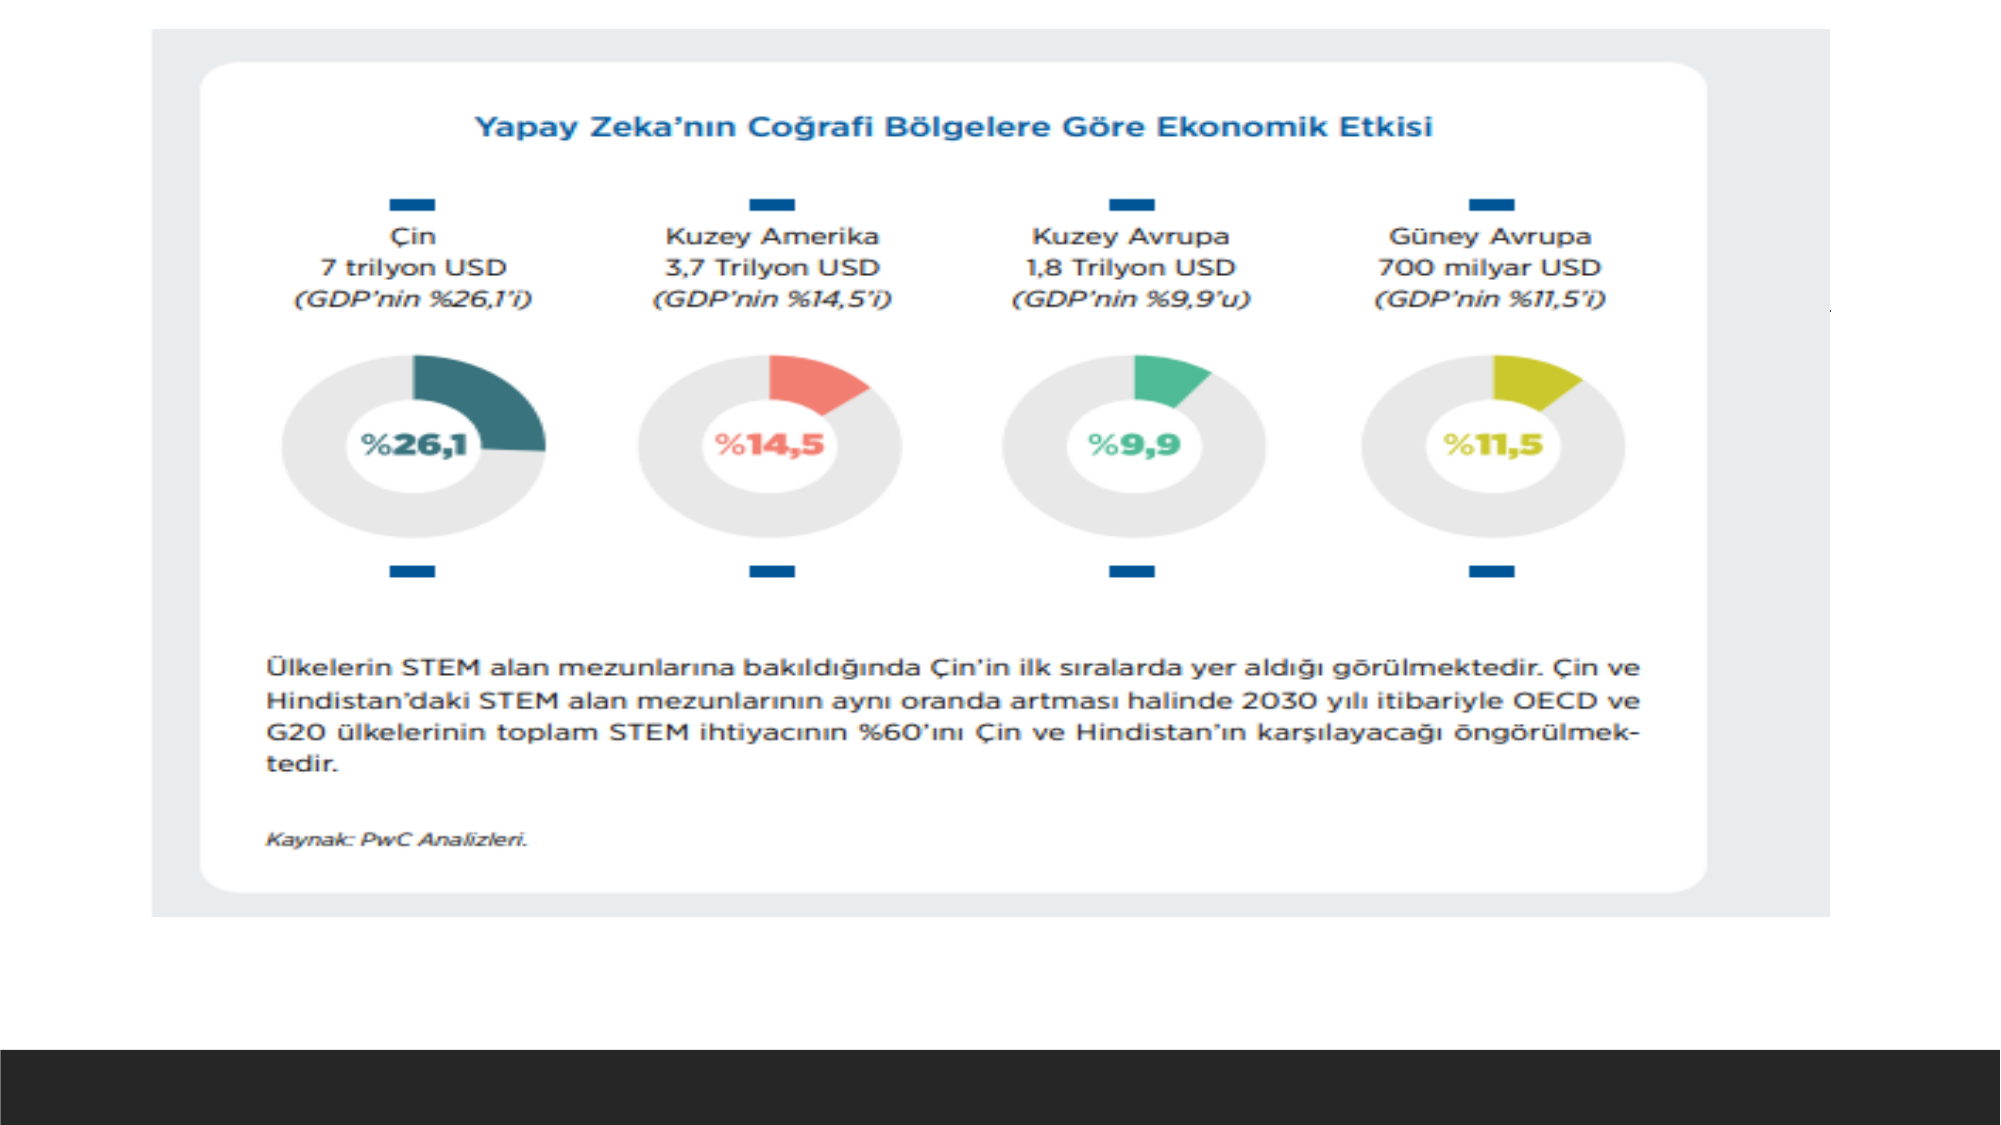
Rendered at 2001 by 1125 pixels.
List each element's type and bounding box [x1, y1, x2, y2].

picture [147, 29, 1831, 917]
